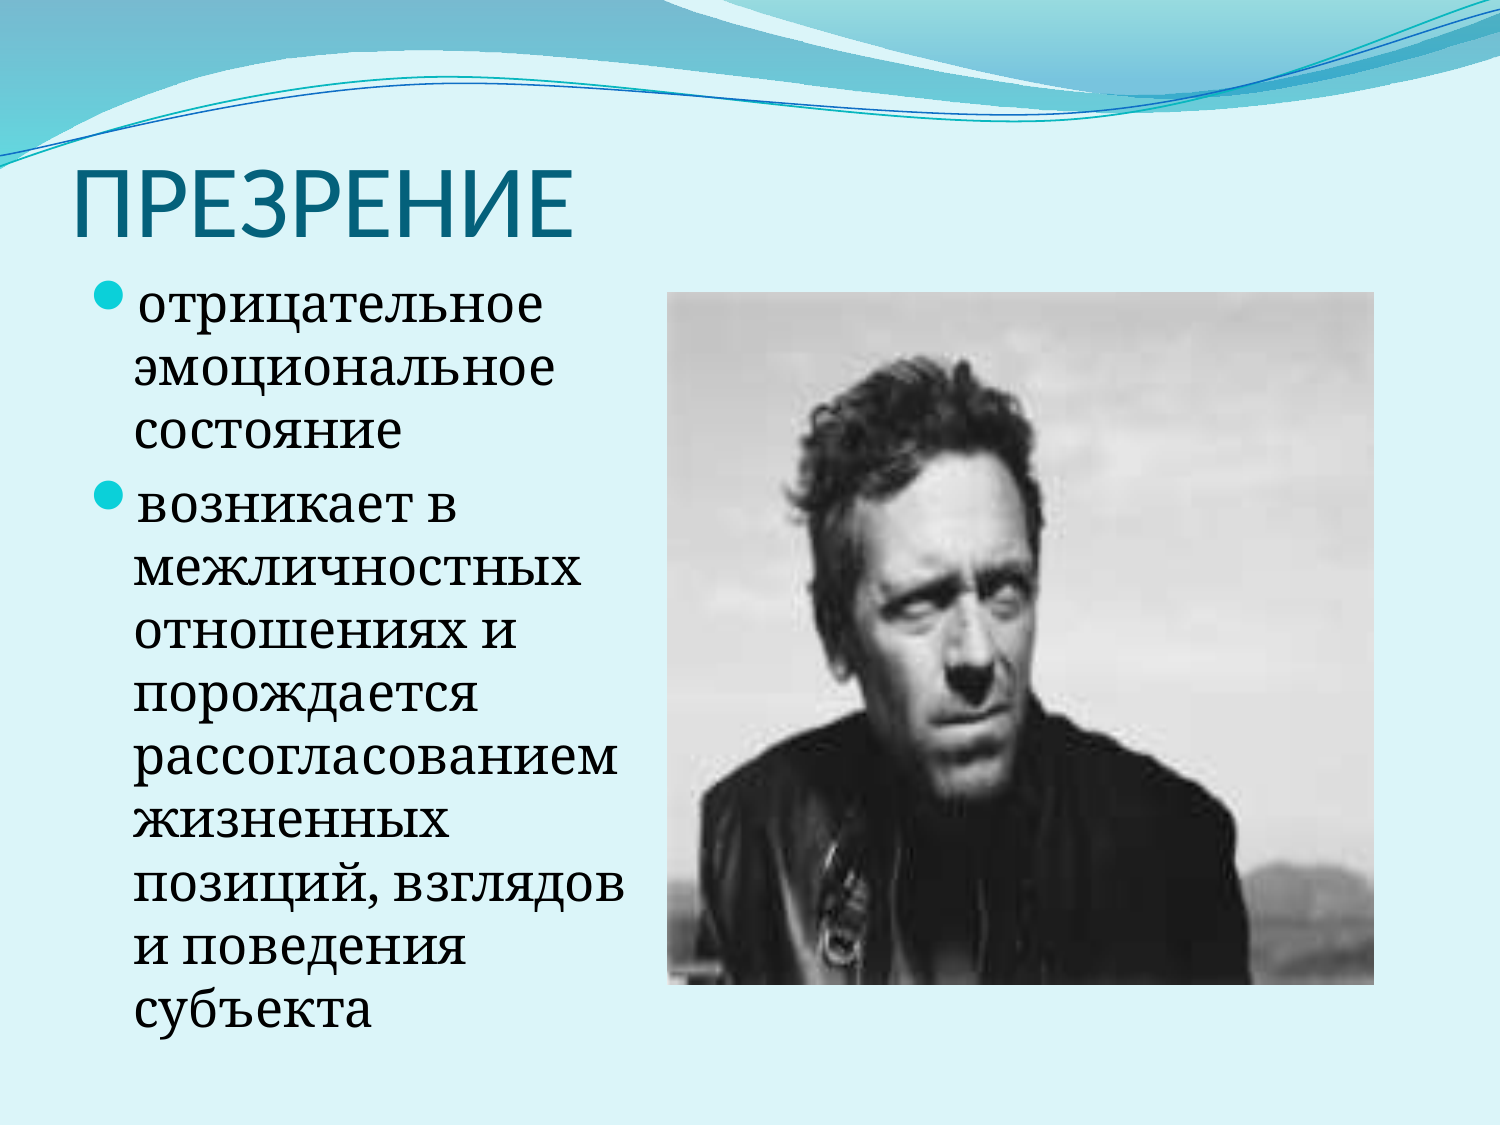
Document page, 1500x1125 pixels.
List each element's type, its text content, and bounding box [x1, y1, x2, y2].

title ПРЕЗРЕНИЕ [70, 70, 1421, 258]
list отрицательное эмоциональное состояние возникает в межличностных отношениях и порождается рассогласованием жизненных позиций, взглядов и поведения субъекта [75, 262, 645, 1090]
picture [667, 292, 1374, 985]
